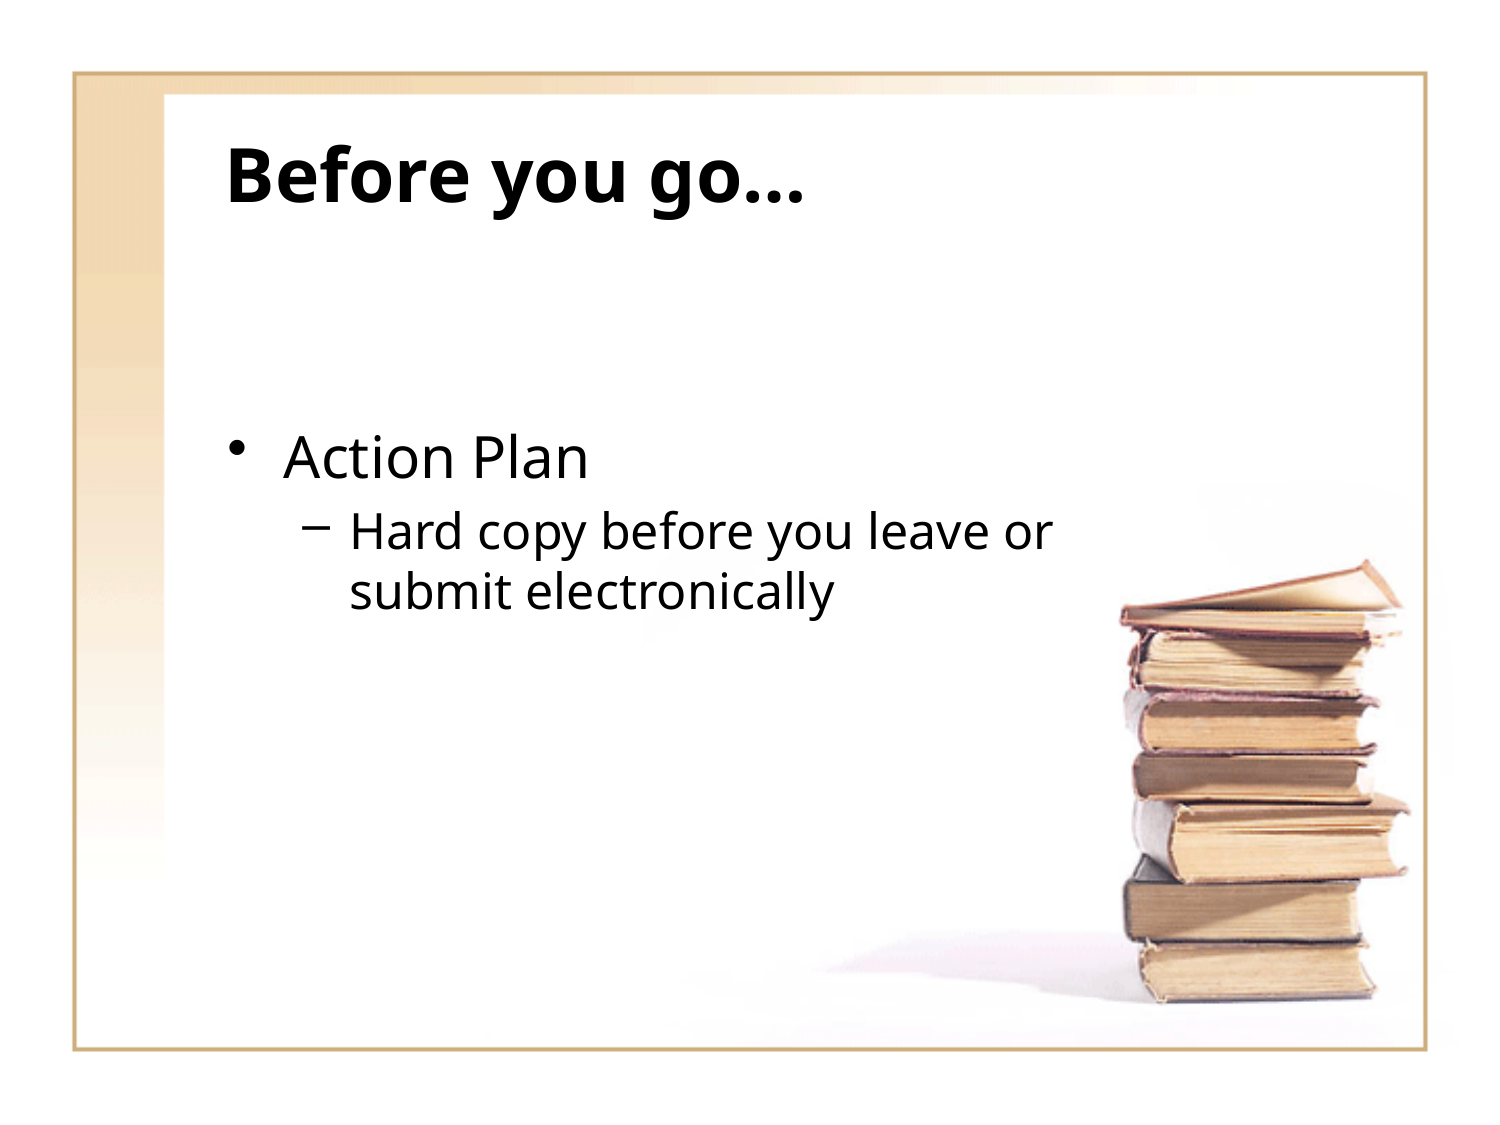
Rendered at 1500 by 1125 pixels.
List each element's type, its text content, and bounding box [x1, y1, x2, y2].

list Action Plan Hard copy before you leave or submit electronically [212, 412, 1073, 1006]
picture [0, 0, 1500, 1125]
title Before you go… [209, 112, 1373, 233]
